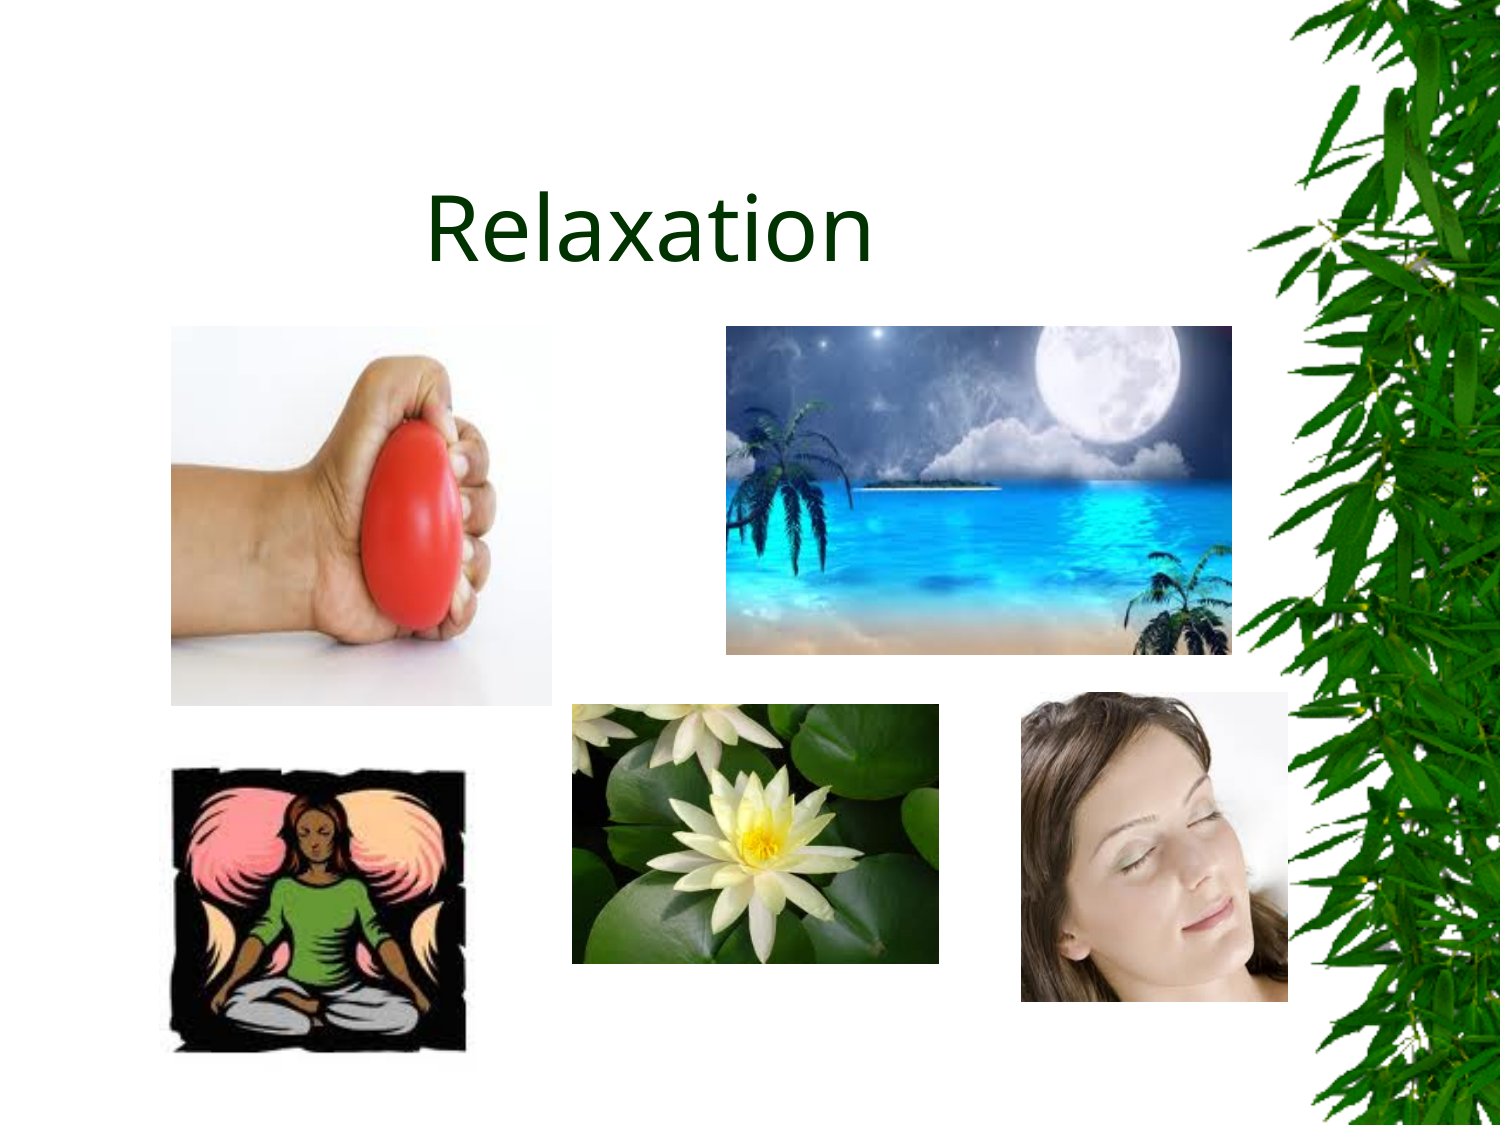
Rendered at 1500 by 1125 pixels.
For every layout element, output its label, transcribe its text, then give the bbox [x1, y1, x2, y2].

picture [572, 703, 940, 965]
title Relaxation [37, 160, 1263, 288]
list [159, 751, 484, 1071]
picture [170, 326, 552, 706]
picture [726, 0, 1500, 1125]
